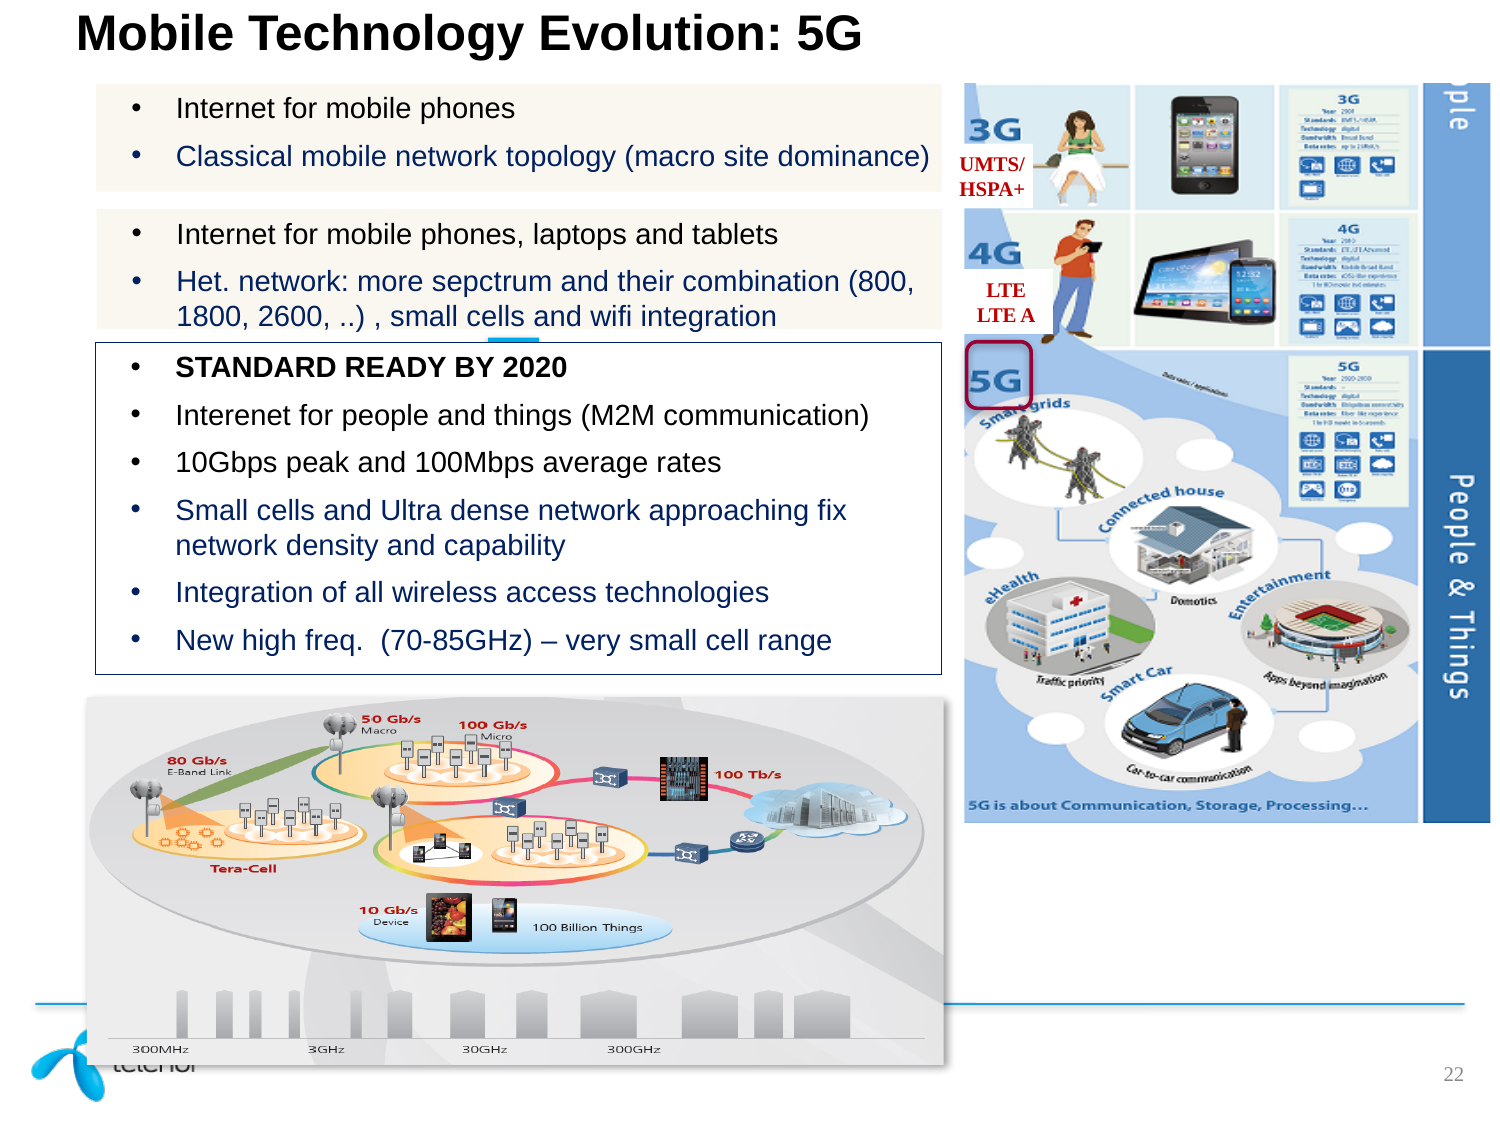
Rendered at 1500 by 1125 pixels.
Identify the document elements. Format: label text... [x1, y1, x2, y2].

text_box Internet for mobile phones, laptops and tablets Het. network: more sepctrum and their combination (800, 1800, 2600, ..) , small cells and wifi integration [96, 209, 943, 330]
text_box STANDARD READY BY 2020 Interenet for people and things (M2M communication) 10Gbps peak and 100Mbps average rates Small cells and Ultra dense network approaching fix network density and capability Integration of all wireless access technologies New high freq. (70-85GHz) – very small cell range [95, 342, 942, 675]
slide_number 22 [1400, 1042, 1465, 1103]
list Internet for mobile phones Classical mobile network topology (macro site dominance) [96, 83, 942, 192]
title Mobile Technology Evolution: 5G [75, 0, 1425, 90]
picture [964, 83, 1491, 824]
text_box [487, 336, 540, 342]
text_box UMTS/ HSPA+ [951, 143, 958, 209]
text_box [516, 132, 958, 285]
picture [26, 697, 944, 1109]
